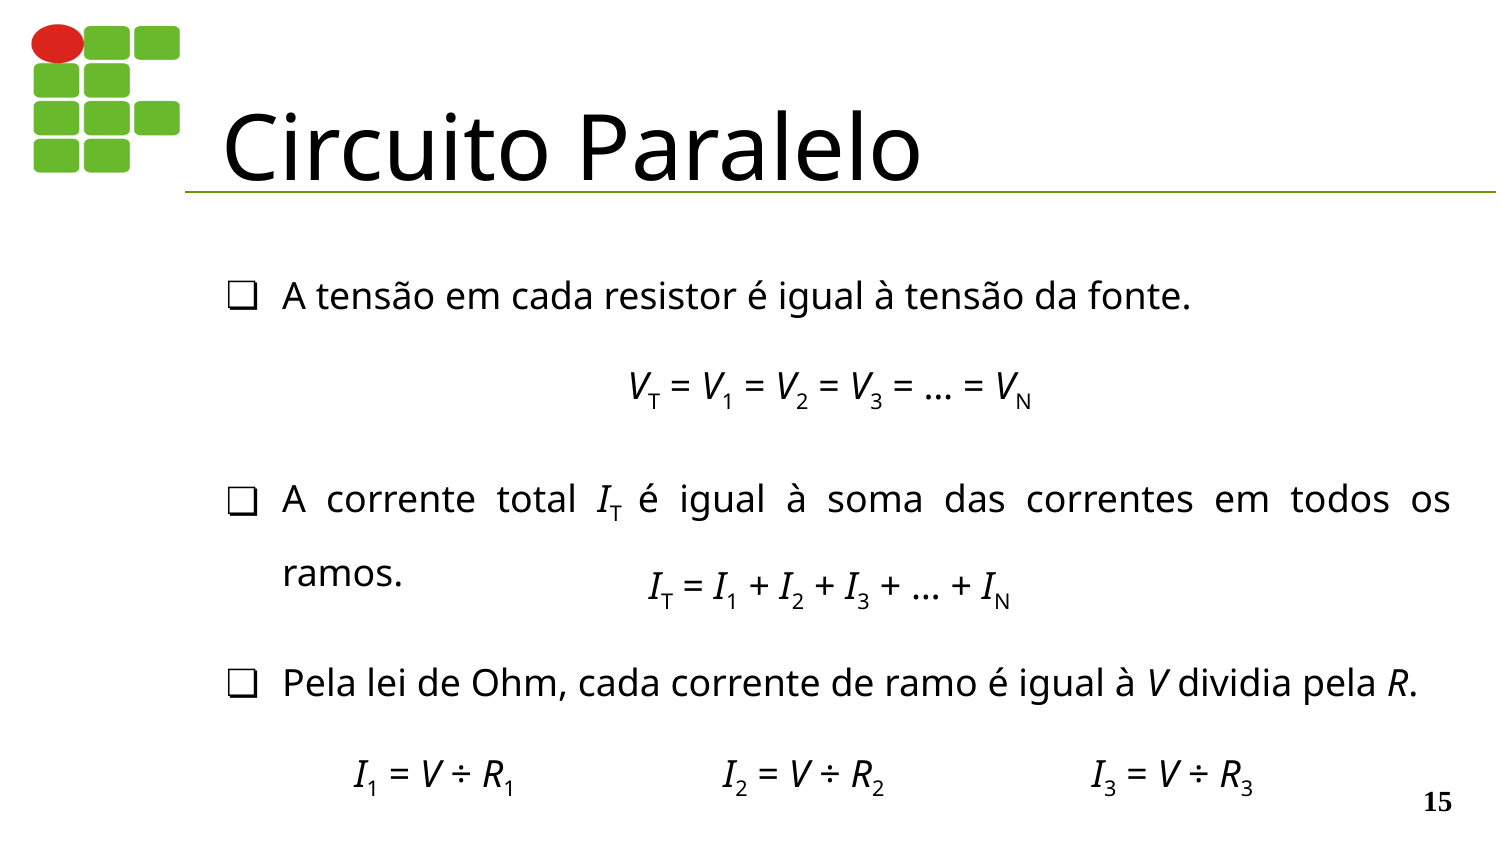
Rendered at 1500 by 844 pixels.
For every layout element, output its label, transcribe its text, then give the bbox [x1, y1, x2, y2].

text_box ‹#› [1155, 768, 1468, 825]
list I2 = V ÷ R2 [657, 716, 951, 790]
list VT = V1 = V2 = V3 = … = VN [192, 329, 1468, 403]
list Pela lei de Ohm, cada corrente de ramo é igual à V dividia pela R. [192, 629, 1468, 695]
title Circuito Paralelo [206, 26, 1468, 207]
list I3 = V ÷ R3 [1026, 716, 1319, 790]
list IT = I1 + I2 + I3 + … + IN [192, 529, 1468, 603]
list I1 = V ÷ R1 [288, 716, 582, 790]
list A tensão em cada resistor é igual à tensão da fonte. [192, 241, 1468, 316]
list A corrente total IT é igual à soma das correntes em todos os ramos. [192, 441, 1468, 508]
picture [29, 23, 182, 174]
